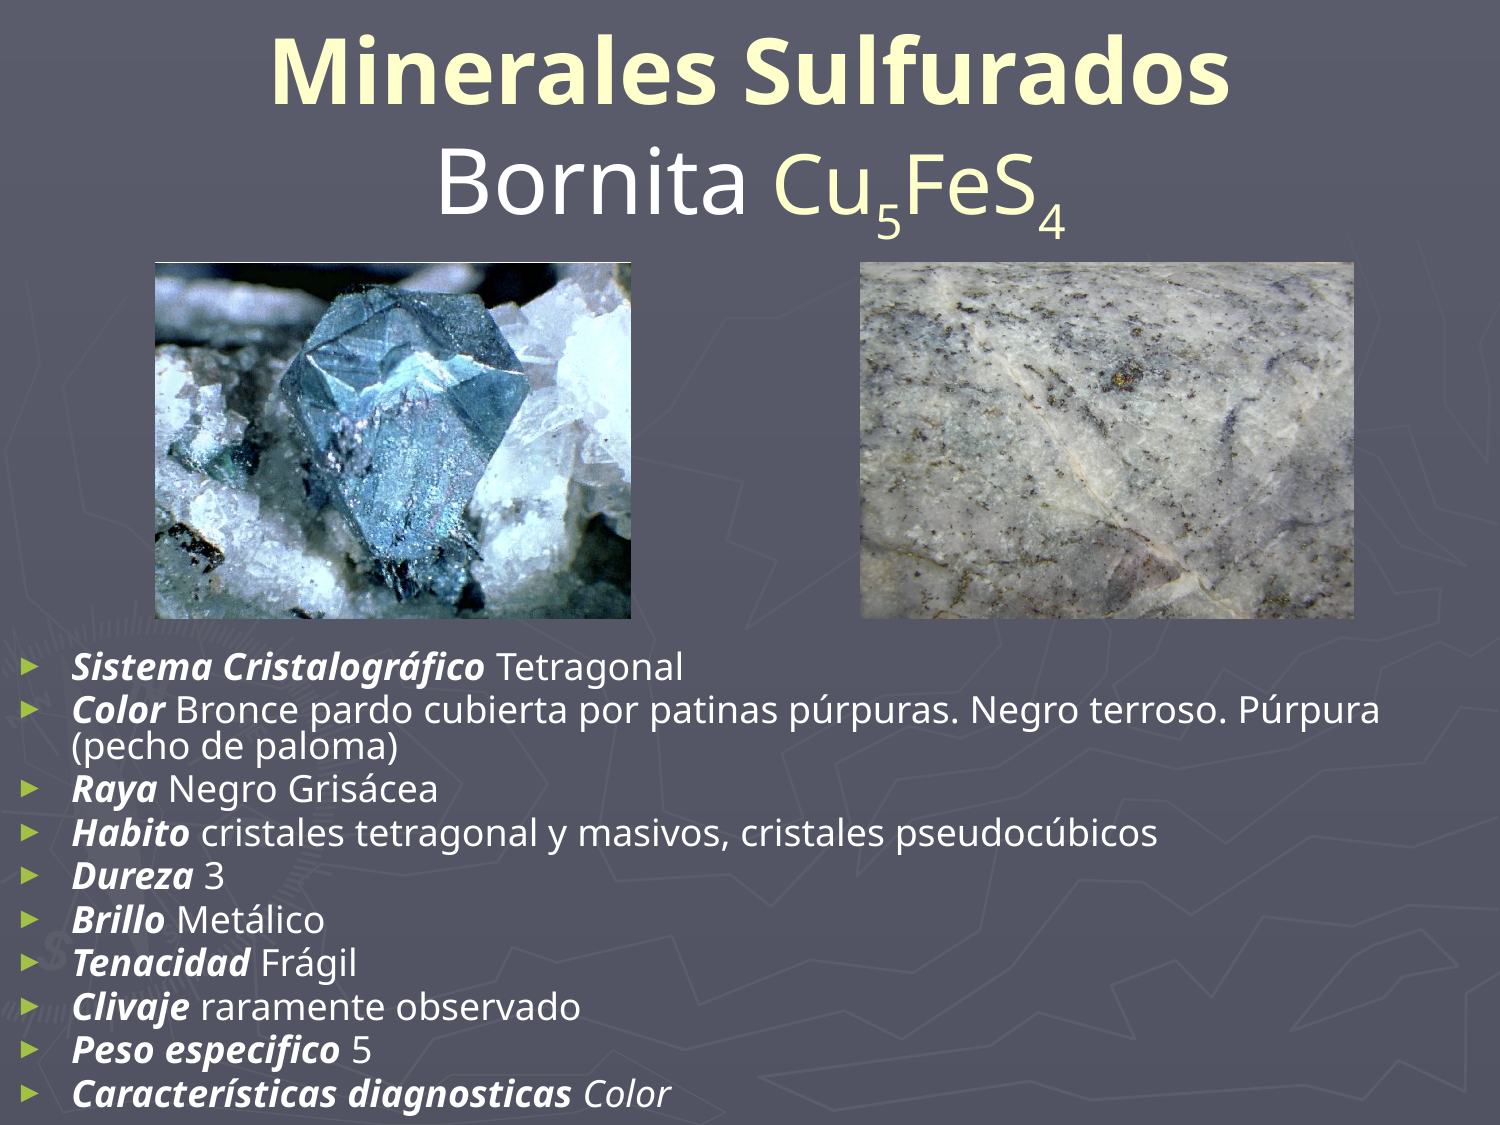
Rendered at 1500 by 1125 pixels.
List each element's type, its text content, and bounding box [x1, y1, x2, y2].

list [859, 262, 1354, 620]
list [155, 262, 632, 620]
title Minerales Sulfurados Bornita Cu5FeS4 [49, 37, 1451, 226]
list Sistema Cristalográfico Tetragonal Color Bronce pardo cubierta por patinas púrpuras. Negro terroso. Púrpura (pecho de paloma) Raya Negro Grisácea Habito cristales tetragonal y masivos, cristales pseudocúbicos Dureza 3 Brillo Metálico Tenacidad Frágil Clivaje raramente observado Peso especifico 5 Características diagnosticas Color [0, 643, 1500, 1048]
